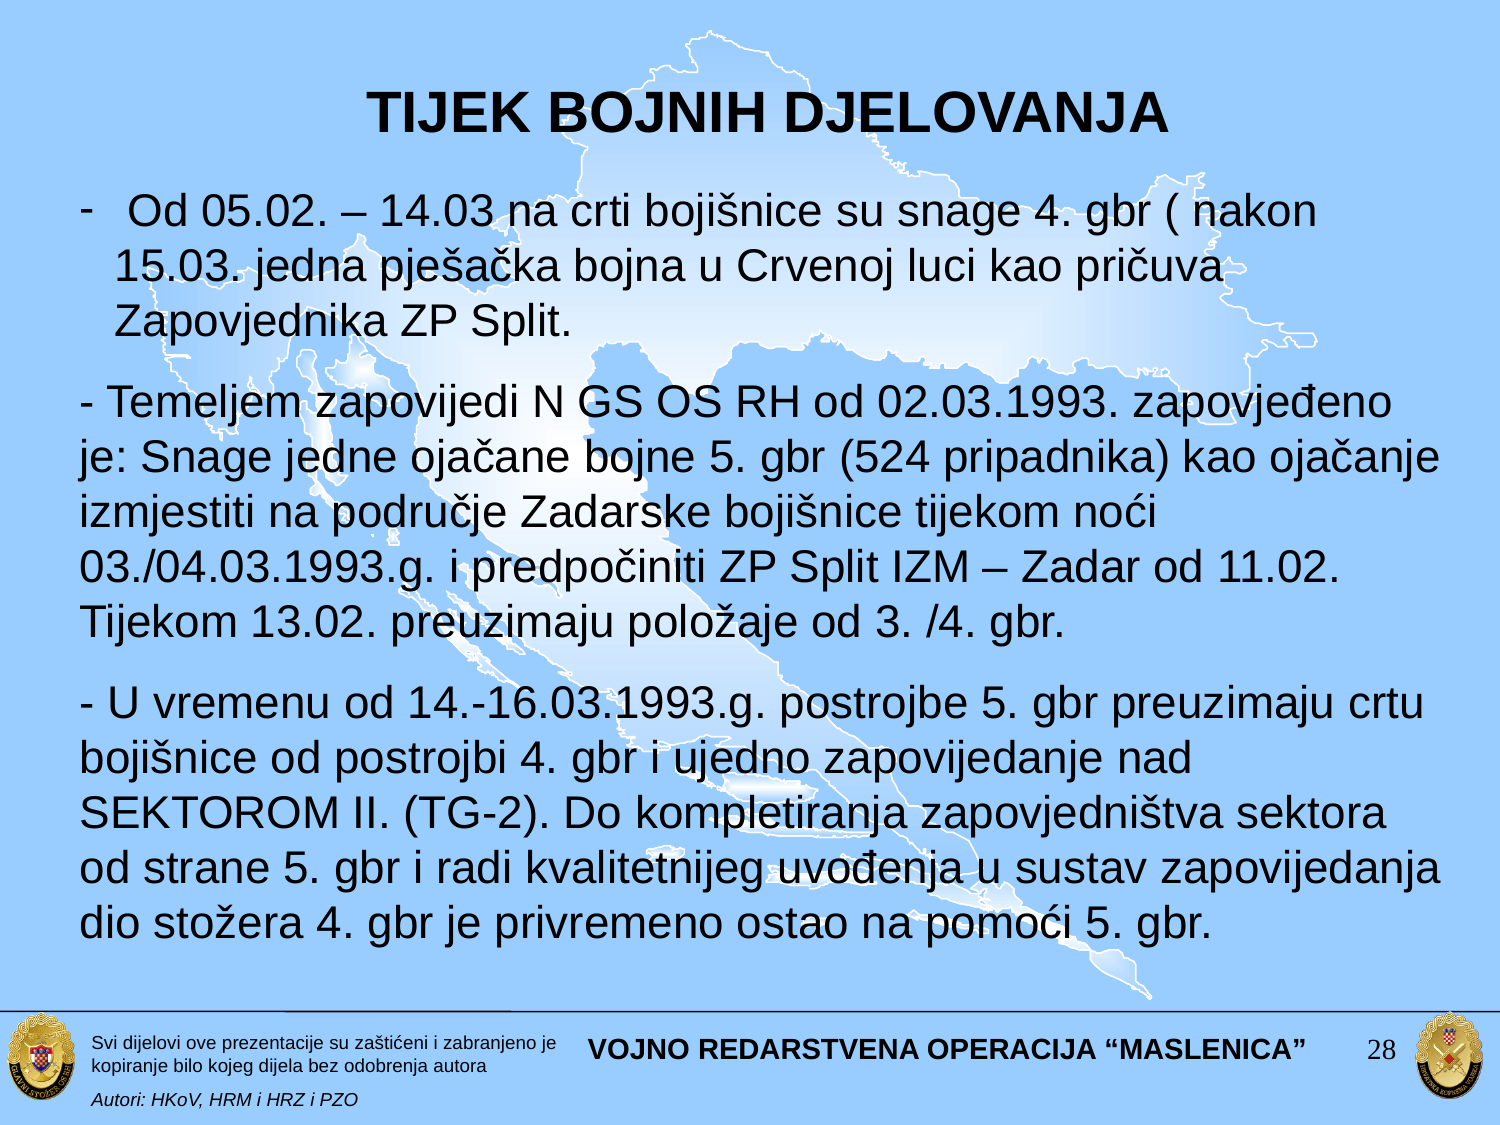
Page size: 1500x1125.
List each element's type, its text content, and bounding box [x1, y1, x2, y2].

text_box Od 05.02. – 14.03 na crti bojišnice su snage 4. gbr ( nakon 15.03. jedna pješačka bojna u Crvenoj luci kao pričuva Zapovjednika ZP Split. - Temeljem zapovijedi N GS OS RH od 02.03.1993. zapovjeđeno je: Snage jedne ojačane bojne 5. gbr (524 pripadnika) kao ojačanje izmjestiti na područje Zadarske bojišnice tijekom noći 03./04.03.1993.g. i predpočiniti ZP Split IZM – Zadar od 11.02. Tijekom 13.02. preuzimaju položaje od 3. /4. gbr. - U vremenu od 14.-16.03.1993.g. postrojbe 5. gbr preuzimaju crtu bojišnice od postrojbi 4. gbr i ujedno zapovijedanje nad SEKTOROM II. (TG-2). Do kompletiranja zapovjedništva sektora od strane 5. gbr i radi kvalitetnijeg uvođenja u sustav zapovijedanja dio stožera 4. gbr je privremeno ostao na pomoći 5. gbr. [64, 172, 1459, 955]
text_box TIJEK BOJNIH DJELOVANJA [351, 66, 1186, 152]
picture [7, 1012, 75, 1100]
footer VOJNO REDARSTVENA OPERACIJA “MASLENICA” [572, 1022, 1387, 1074]
picture [1415, 1011, 1483, 1099]
